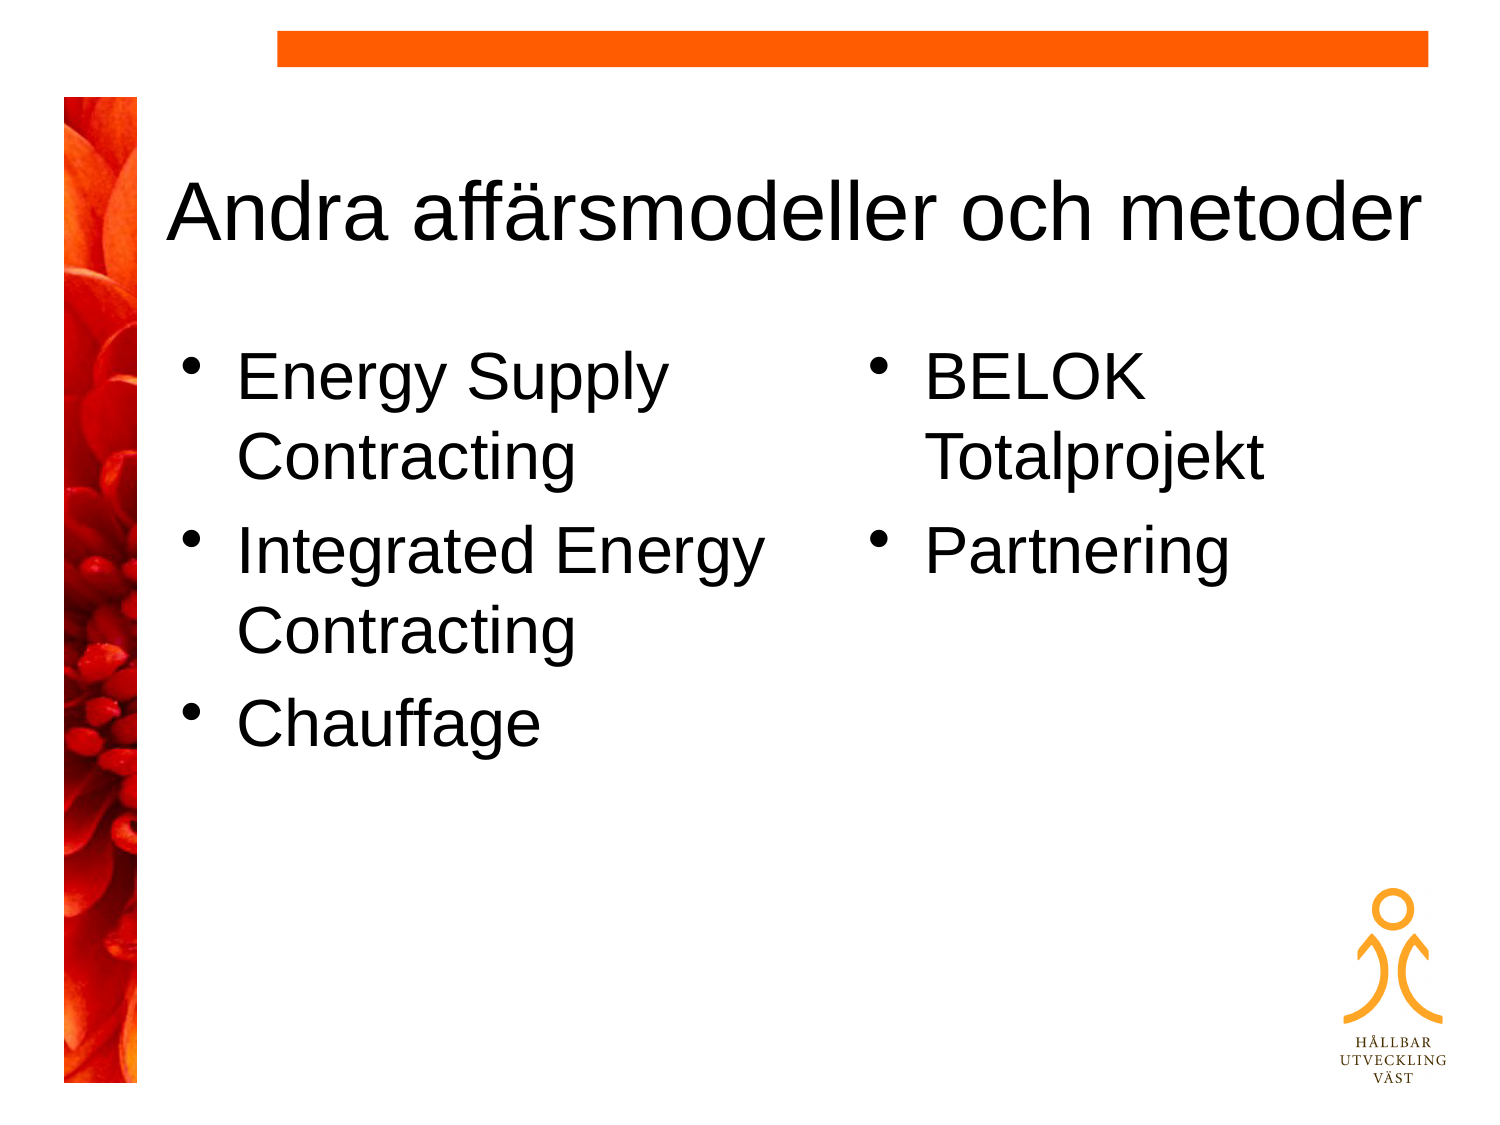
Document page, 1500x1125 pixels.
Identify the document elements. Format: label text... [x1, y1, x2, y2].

picture [64, 97, 137, 1083]
picture [1340, 887, 1447, 1083]
text_box Energy Supply Contracting Integrated Energy Contracting Chauffage [165, 325, 828, 1069]
text_box [277, 30, 1429, 68]
title Andra affärsmodeller och metoder [141, 113, 1471, 302]
list BELOK Totalprojekt Partnering [852, 325, 1500, 1069]
